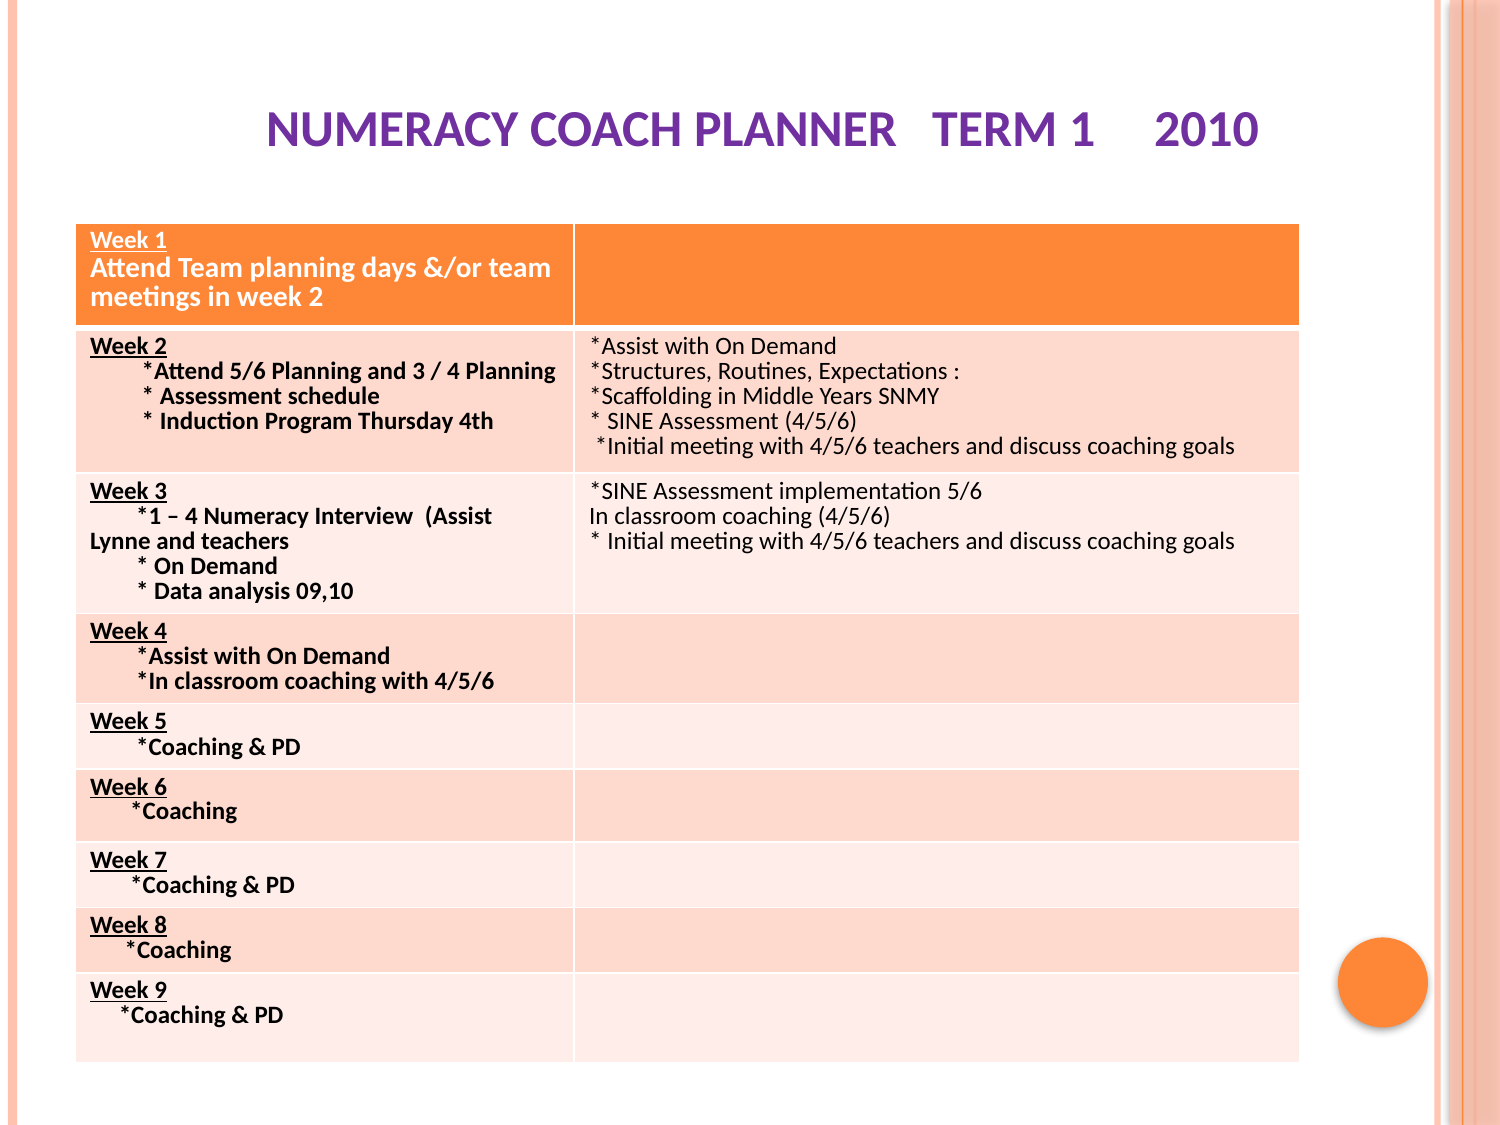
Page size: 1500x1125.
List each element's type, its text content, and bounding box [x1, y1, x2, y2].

table_cell Week 7 *Coaching & PD [76, 843, 573, 907]
table_cell Week 6 *Coaching [76, 770, 573, 841]
table_cell Week 3 *1 – 4 Numeracy Interview (Assist Lynne and teachers * On Demand * Data analysis 09,10 [76, 474, 573, 613]
table_header [575, 224, 1299, 325]
table_cell Week 5 *Coaching & PD [76, 704, 573, 768]
table_cell [575, 908, 1299, 972]
table_cell Week 8 *Coaching [76, 908, 573, 972]
table_cell *Assist with On Demand *Structures, Routines, Expectations : *Scaffolding in Middle Years SNMY * SINE Assessment (4/5/6) *Initial meeting with 4/5/6 teachers and discuss coaching goals [575, 331, 1299, 472]
table_cell Week 4 *Assist with On Demand *In classroom coaching with 4/5/6 [76, 614, 573, 703]
table_cell [575, 614, 1299, 703]
table_cell *SINE Assessment implementation 5/6 In classroom coaching (4/5/6) * Initial meeting with 4/5/6 teachers and discuss coaching goals [575, 474, 1299, 613]
table_cell Week 9 *Coaching & PD [76, 974, 573, 1062]
table_cell [575, 843, 1299, 907]
table_cell Week 2 *Attend 5/6 Planning and 3 / 4 Planning * Assessment schedule * Induction Program Thursday 4th [76, 331, 573, 472]
table_cell [575, 704, 1299, 768]
table_header Week 1 Attend Team planning days &/or team meetings in week 2 [76, 224, 573, 325]
table_cell [575, 770, 1299, 841]
title Numeracy Coach Planner TERM 1 2010 [75, 45, 1300, 164]
table_cell [575, 974, 1299, 1062]
